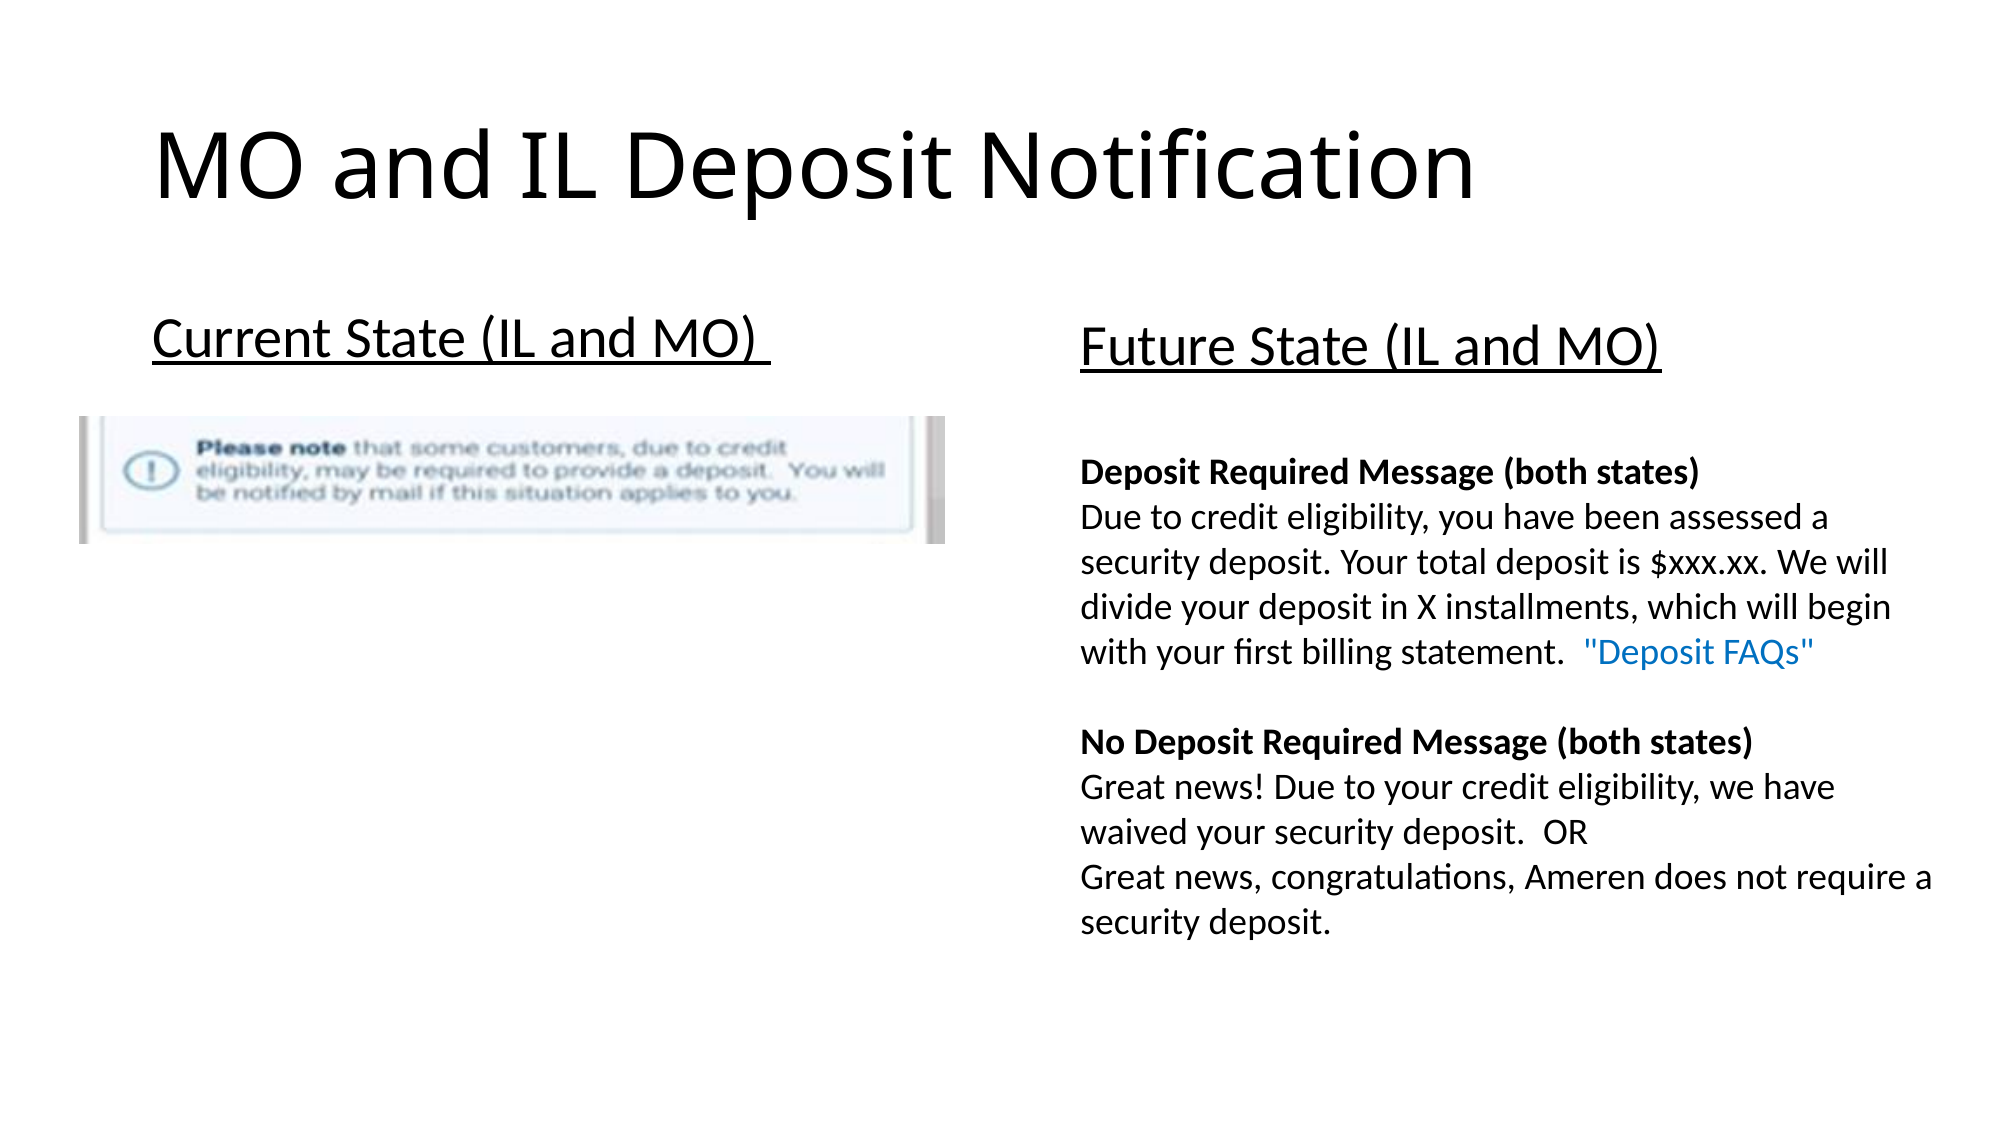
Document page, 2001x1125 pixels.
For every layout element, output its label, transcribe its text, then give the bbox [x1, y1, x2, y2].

title MO and IL Deposit Notification [137, 59, 1863, 278]
list Current State (IL and MO) [137, 299, 966, 1014]
text_box Future State (IL and MO) Deposit Required Message (both states) Due to credit eligibility, you have been assessed a security deposit. Your total deposit is $xxx.xx. We will divide your deposit in X installments, which will begin with your first billing statement. "Deposit FAQs" No Deposit Required Message (both states) Great news! Due to your credit eligibility, we have waived your security deposit. OR Great news, congratulations, Ameren does not require a security deposit. [1065, 299, 1966, 1065]
picture [79, 416, 945, 544]
